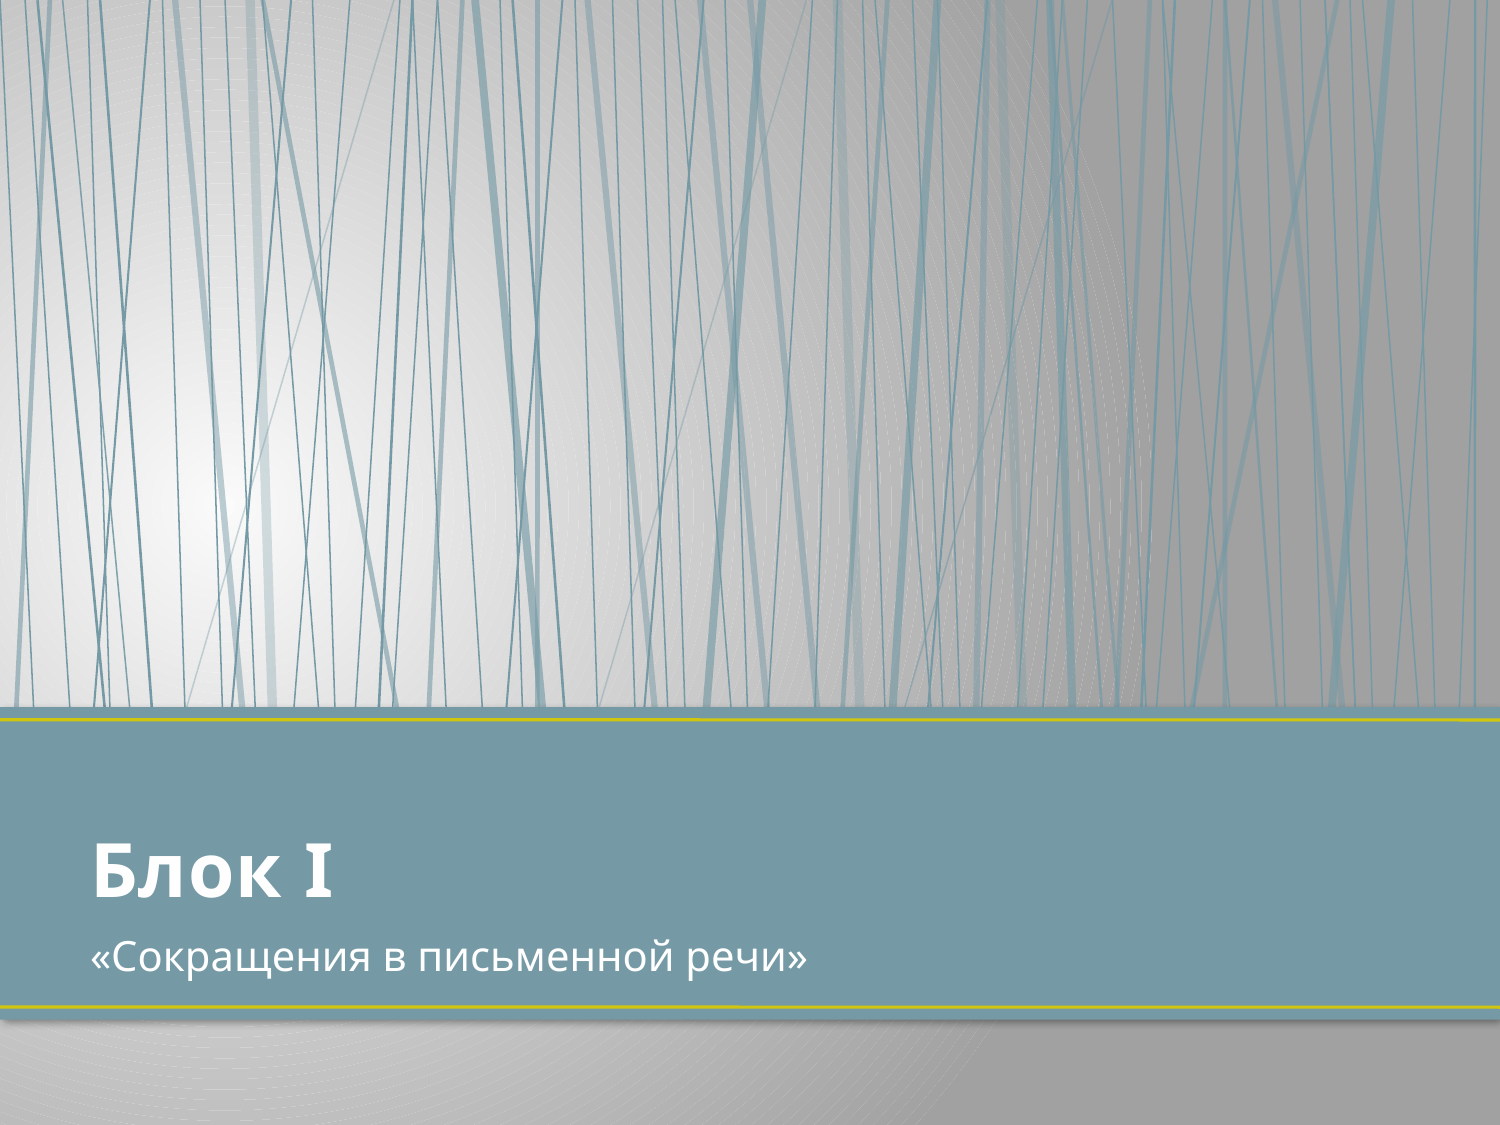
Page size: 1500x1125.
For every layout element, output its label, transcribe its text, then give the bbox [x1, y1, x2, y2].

title Блок I [75, 732, 1438, 920]
list «Сокращения в письменной речи» [75, 922, 1438, 991]
